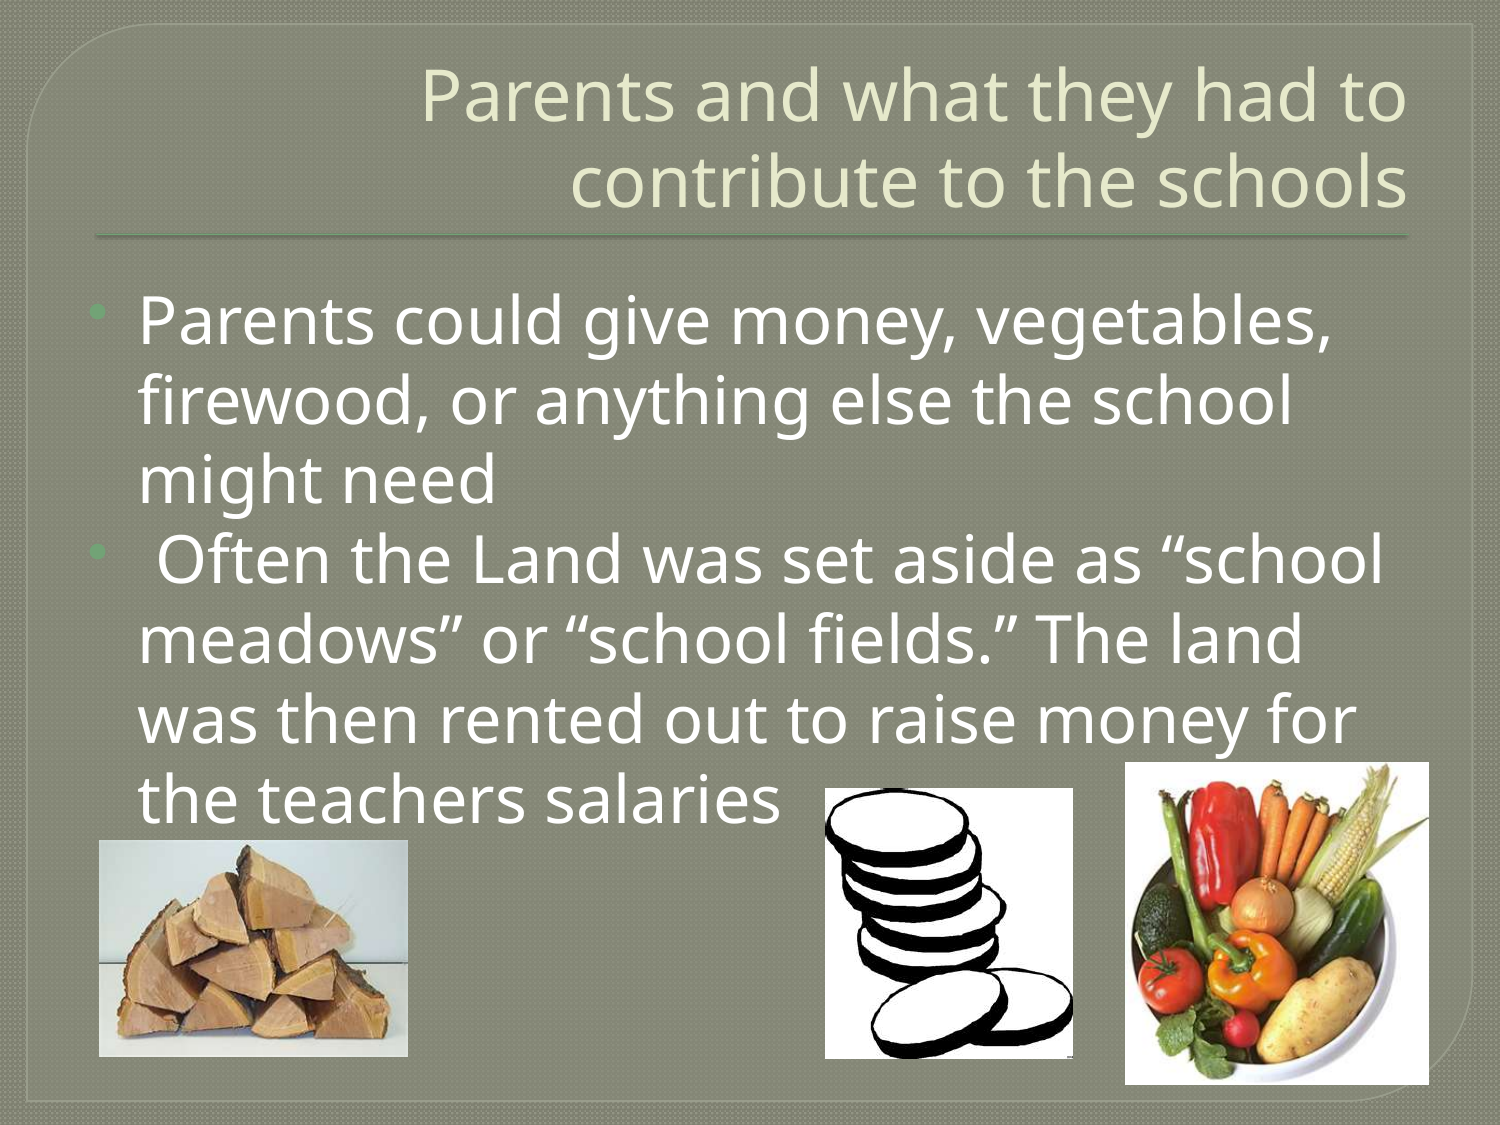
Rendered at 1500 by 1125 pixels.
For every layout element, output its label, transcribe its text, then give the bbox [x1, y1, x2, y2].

picture [99, 840, 409, 1057]
title Parents and what they had to contribute to the schools [75, 41, 1425, 230]
picture [824, 788, 1074, 1060]
list Parents could give money, vegetables, firewood, or anything else the school might need Often the Land was set aside as “school meadows” or “school fields.” The land was then rented out to raise money for the teachers salaries [75, 270, 1425, 1013]
picture [1124, 762, 1429, 1086]
